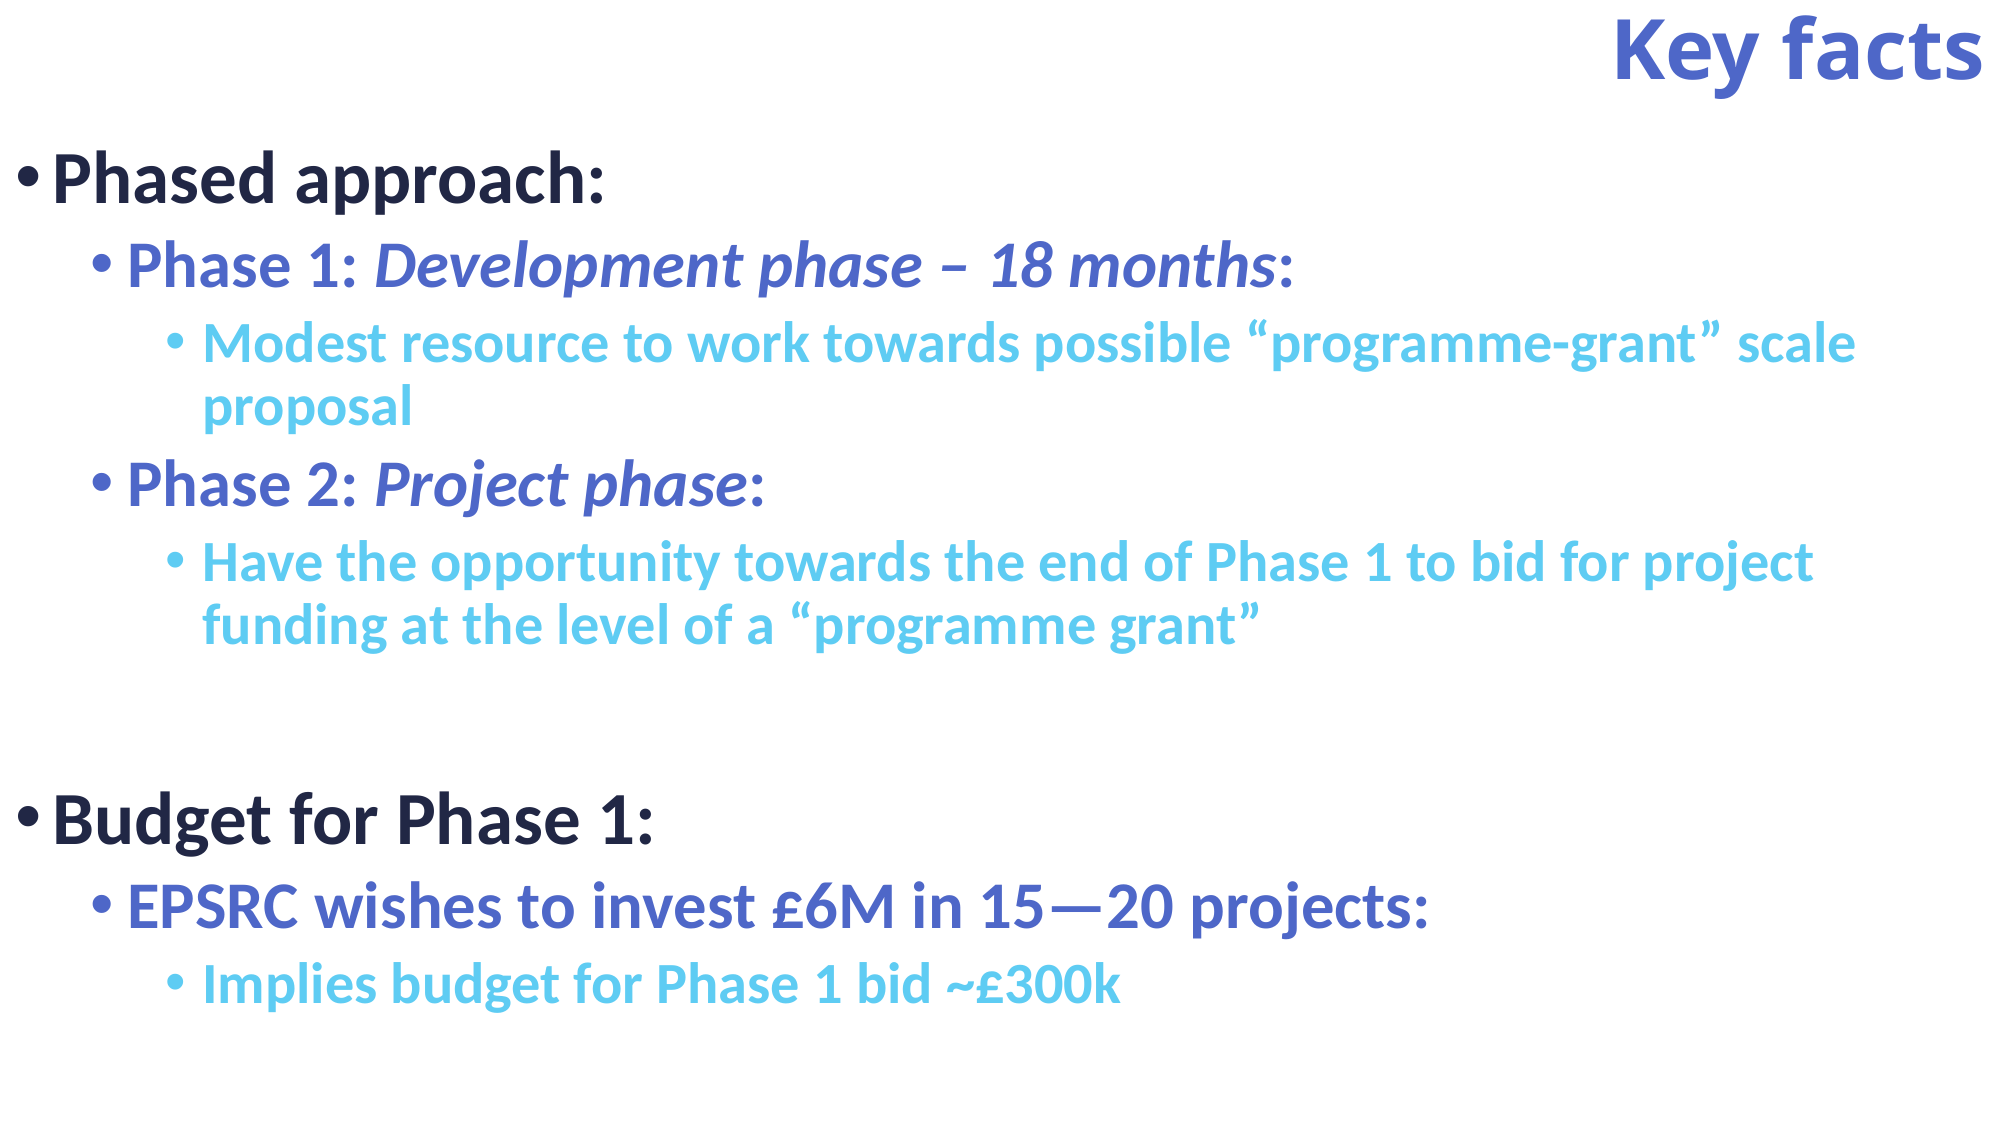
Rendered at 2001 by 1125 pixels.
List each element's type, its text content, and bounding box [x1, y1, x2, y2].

title Key facts [0, 0, 2000, 105]
list Phased approach: Phase 1: Development phase – 18 months: Modest resource to work towards possible “programme-grant” scale proposal Phase 2: Project phase: Have the opportunity towards the end of Phase 1 to bid for project funding at the level of a “programme grant” Budget for Phase 1: EPSRC wishes to invest £6M in 15—20 projects: Implies budget for Phase 1 bid ~£300k [0, 131, 2000, 1124]
